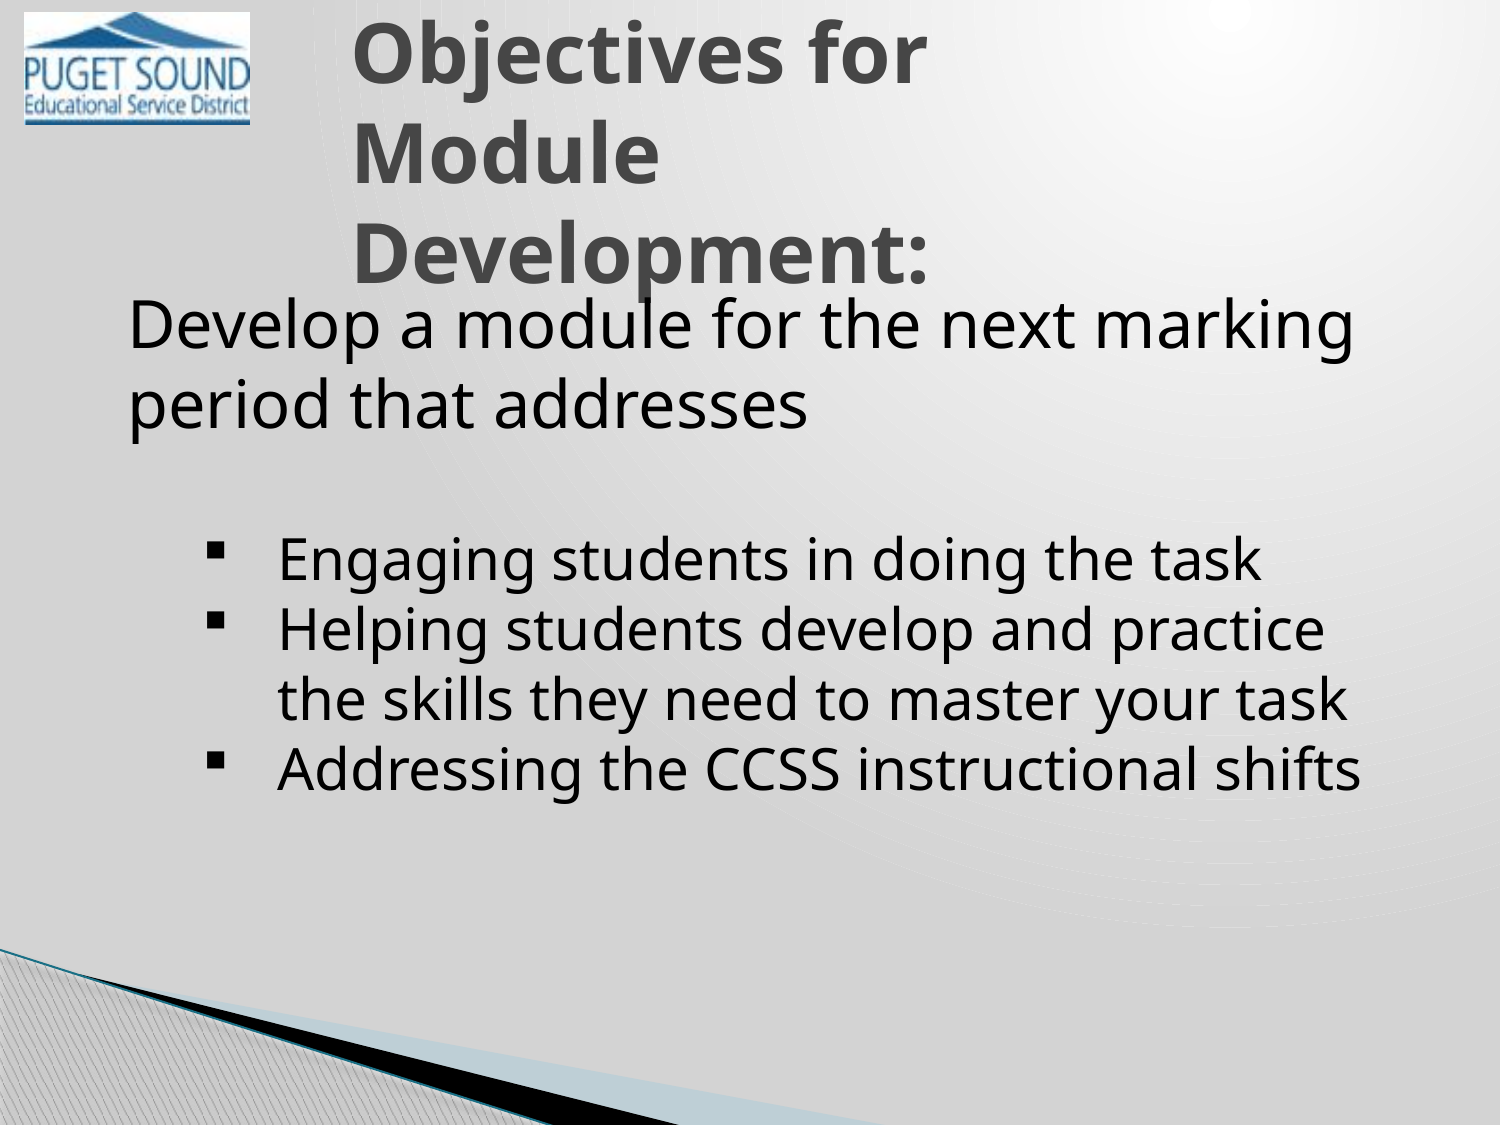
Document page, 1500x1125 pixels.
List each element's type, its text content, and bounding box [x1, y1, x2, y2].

picture [24, 12, 250, 125]
title Objectives for Module Development: [335, 62, 1263, 238]
text_box Develop a module for the next marking period that addresses Engaging students in doing the task Helping students develop and practice the skills they need to master your task Addressing the CCSS instructional shifts [112, 274, 1401, 810]
